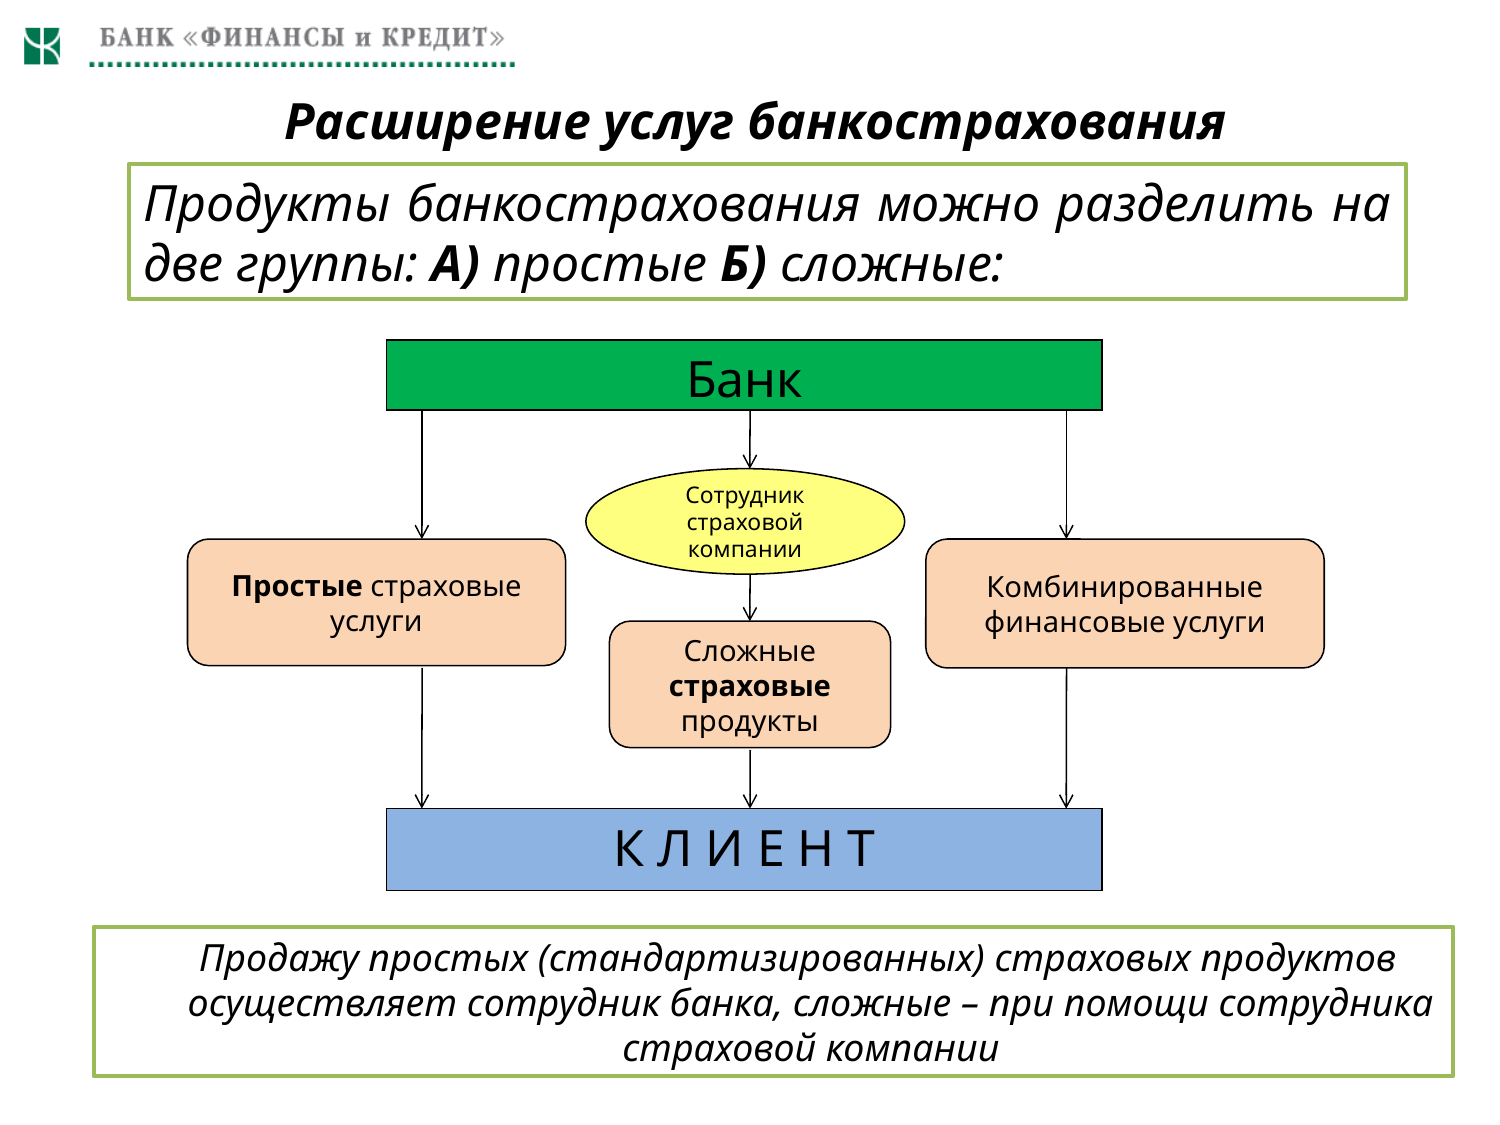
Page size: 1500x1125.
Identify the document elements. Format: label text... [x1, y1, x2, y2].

text_box Простые страховые услуги [187, 539, 566, 666]
text_box Расширение услуг банкострахования [58, 81, 1453, 157]
text_box Комбинированные финансовые услуги [925, 538, 1325, 668]
text_box Продажу простых (стандартизированных) страховых продуктов осуществляет сотрудник банка, сложные – при помощи сотрудника страховой компании [92, 925, 1455, 1078]
text_box Продукты банкострахования можно разделить на две группы: А) простые Б) сложные: [127, 162, 1408, 301]
text_box Сотрудник страховой компании [585, 468, 905, 575]
picture [23, 23, 516, 67]
text_box Сложные страховые продукты [609, 621, 891, 748]
text_box К Л И Е Н Т [386, 808, 1103, 891]
text_box Банк [386, 339, 1103, 411]
